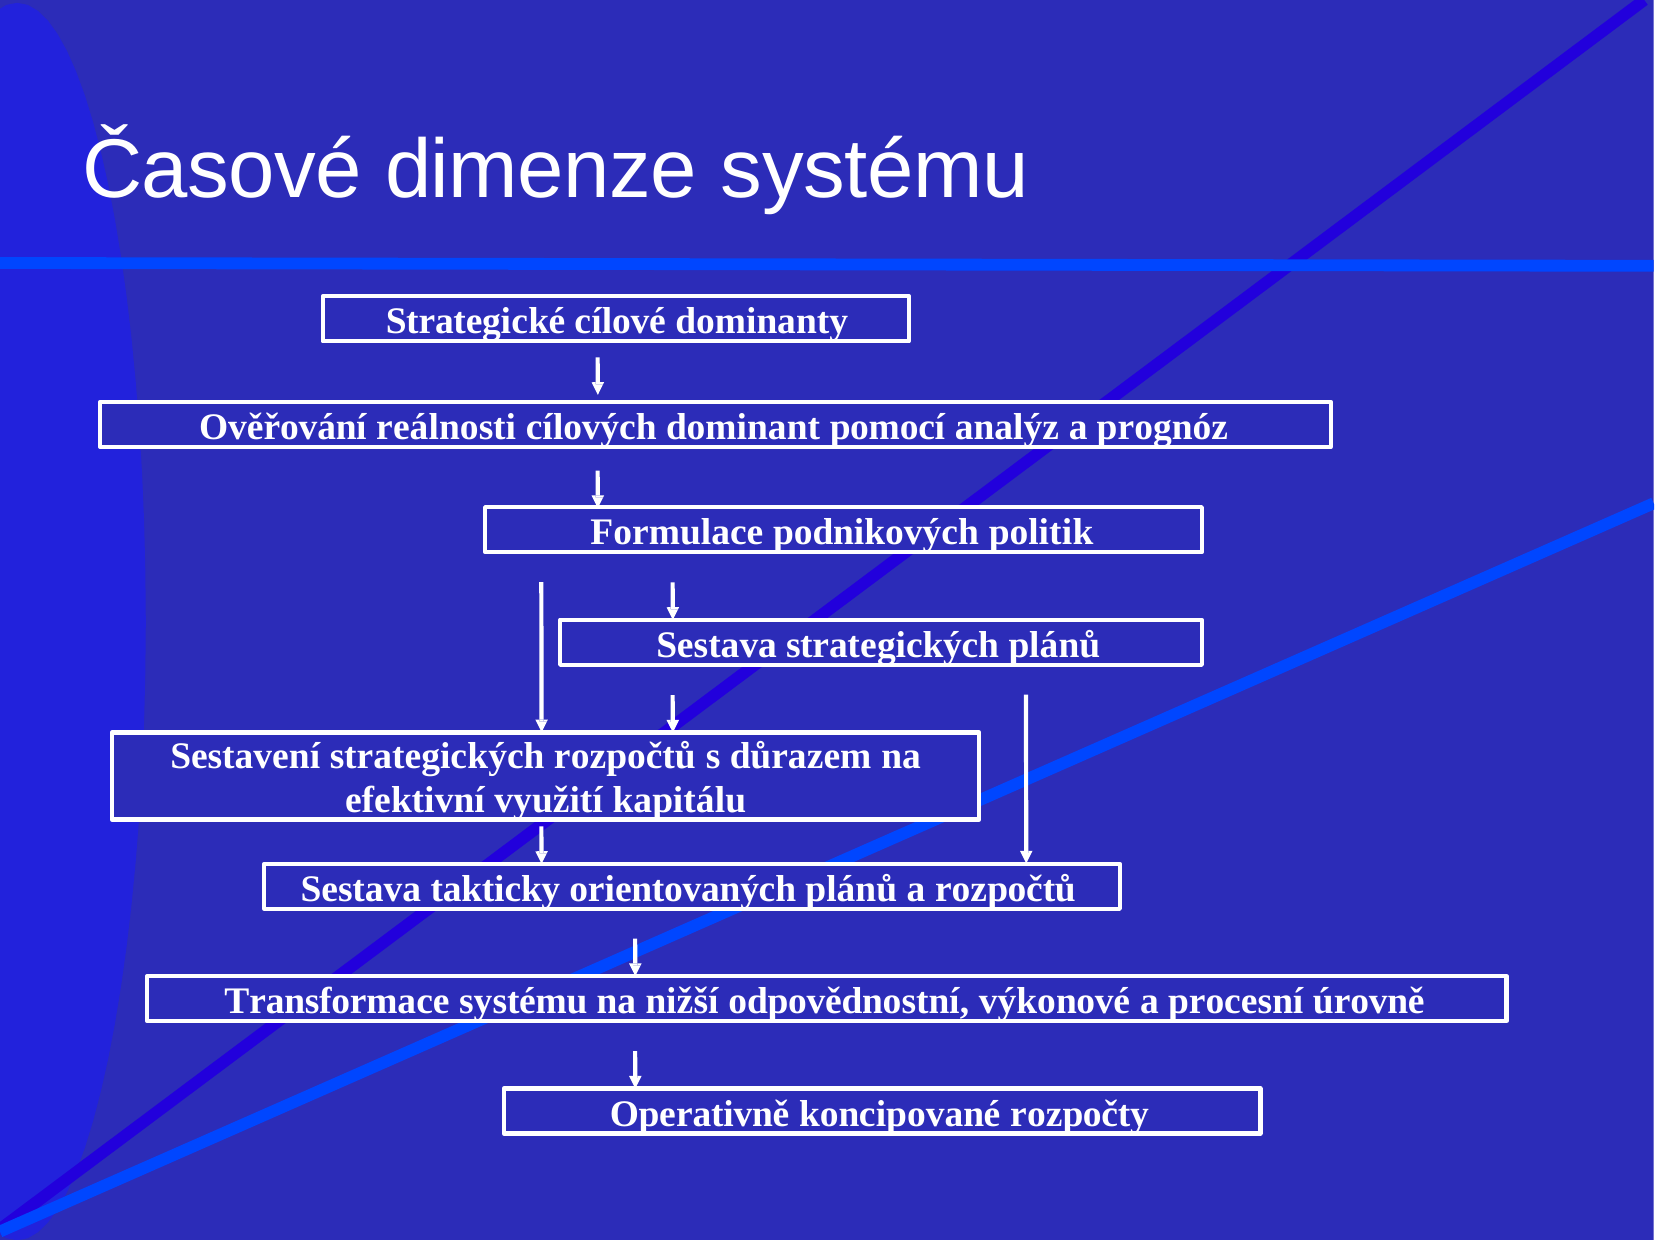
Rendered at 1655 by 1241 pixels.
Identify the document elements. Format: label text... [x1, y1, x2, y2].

text_box [535, 582, 548, 733]
text_box Strategické cílové dominanty [322, 296, 909, 342]
text_box [535, 826, 548, 864]
text_box [666, 695, 680, 733]
text_box [629, 1051, 642, 1089]
text_box [591, 357, 605, 395]
text_box Sestavení strategických rozpočtů s důrazem na efektivní využití kapitálu [111, 732, 980, 820]
text_box Sestava takticky orientovaných plánů a rozpočtů [264, 863, 1120, 909]
text_box [591, 470, 605, 508]
text_box [1020, 694, 1033, 864]
text_box Formulace podnikových politik [485, 507, 1202, 553]
text_box [629, 938, 642, 977]
text_box Operativně koncipované rozpočty [503, 1088, 1261, 1134]
text_box [666, 582, 680, 620]
text_box Ověřování reálnosti cílových dominant pomocí analýz a prognóz [100, 401, 1331, 447]
title Časové dimenze systému [80, 69, 1574, 321]
text_box Sestava strategických plánů [560, 619, 1202, 665]
text_box Transformace systému na nižší odpovědnostní, výkonové a procesní úrovně [147, 976, 1507, 1022]
